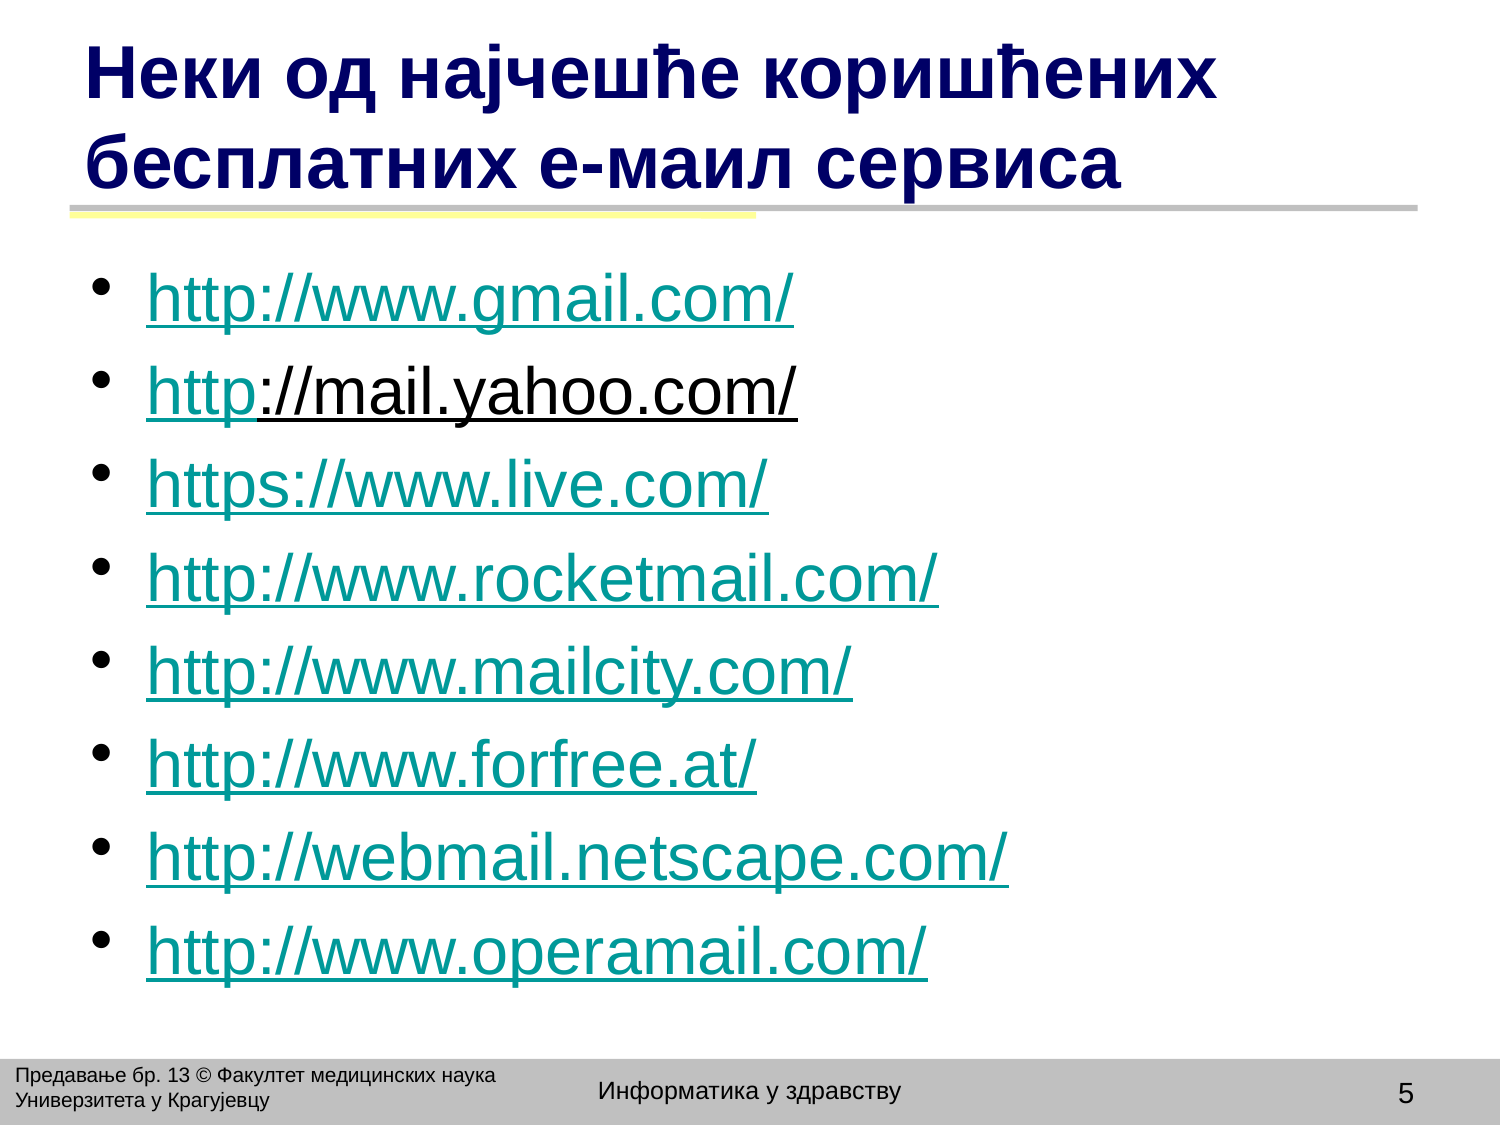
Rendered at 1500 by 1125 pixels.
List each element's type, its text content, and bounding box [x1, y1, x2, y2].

list http://www.gmail.com/ http://mail.yahoo.com/ https://www.live.com/ http://www.rocketmail.com/ http://www.mailcity.com/ http://www.forfree.at/ http://webmail.netscape.com/ http://www.operamail.com/ [74, 246, 1426, 1023]
footer Информатика у здравству [512, 1066, 988, 1125]
slide_number 5 [1079, 1066, 1430, 1125]
title Неки од најчешће коришћених бесплатних е-маил сервиса [69, 19, 1426, 208]
slide_number Предавање бр. 13 © Факултет медицинских наука Универзитета у Крагујевцу [0, 1053, 617, 1108]
